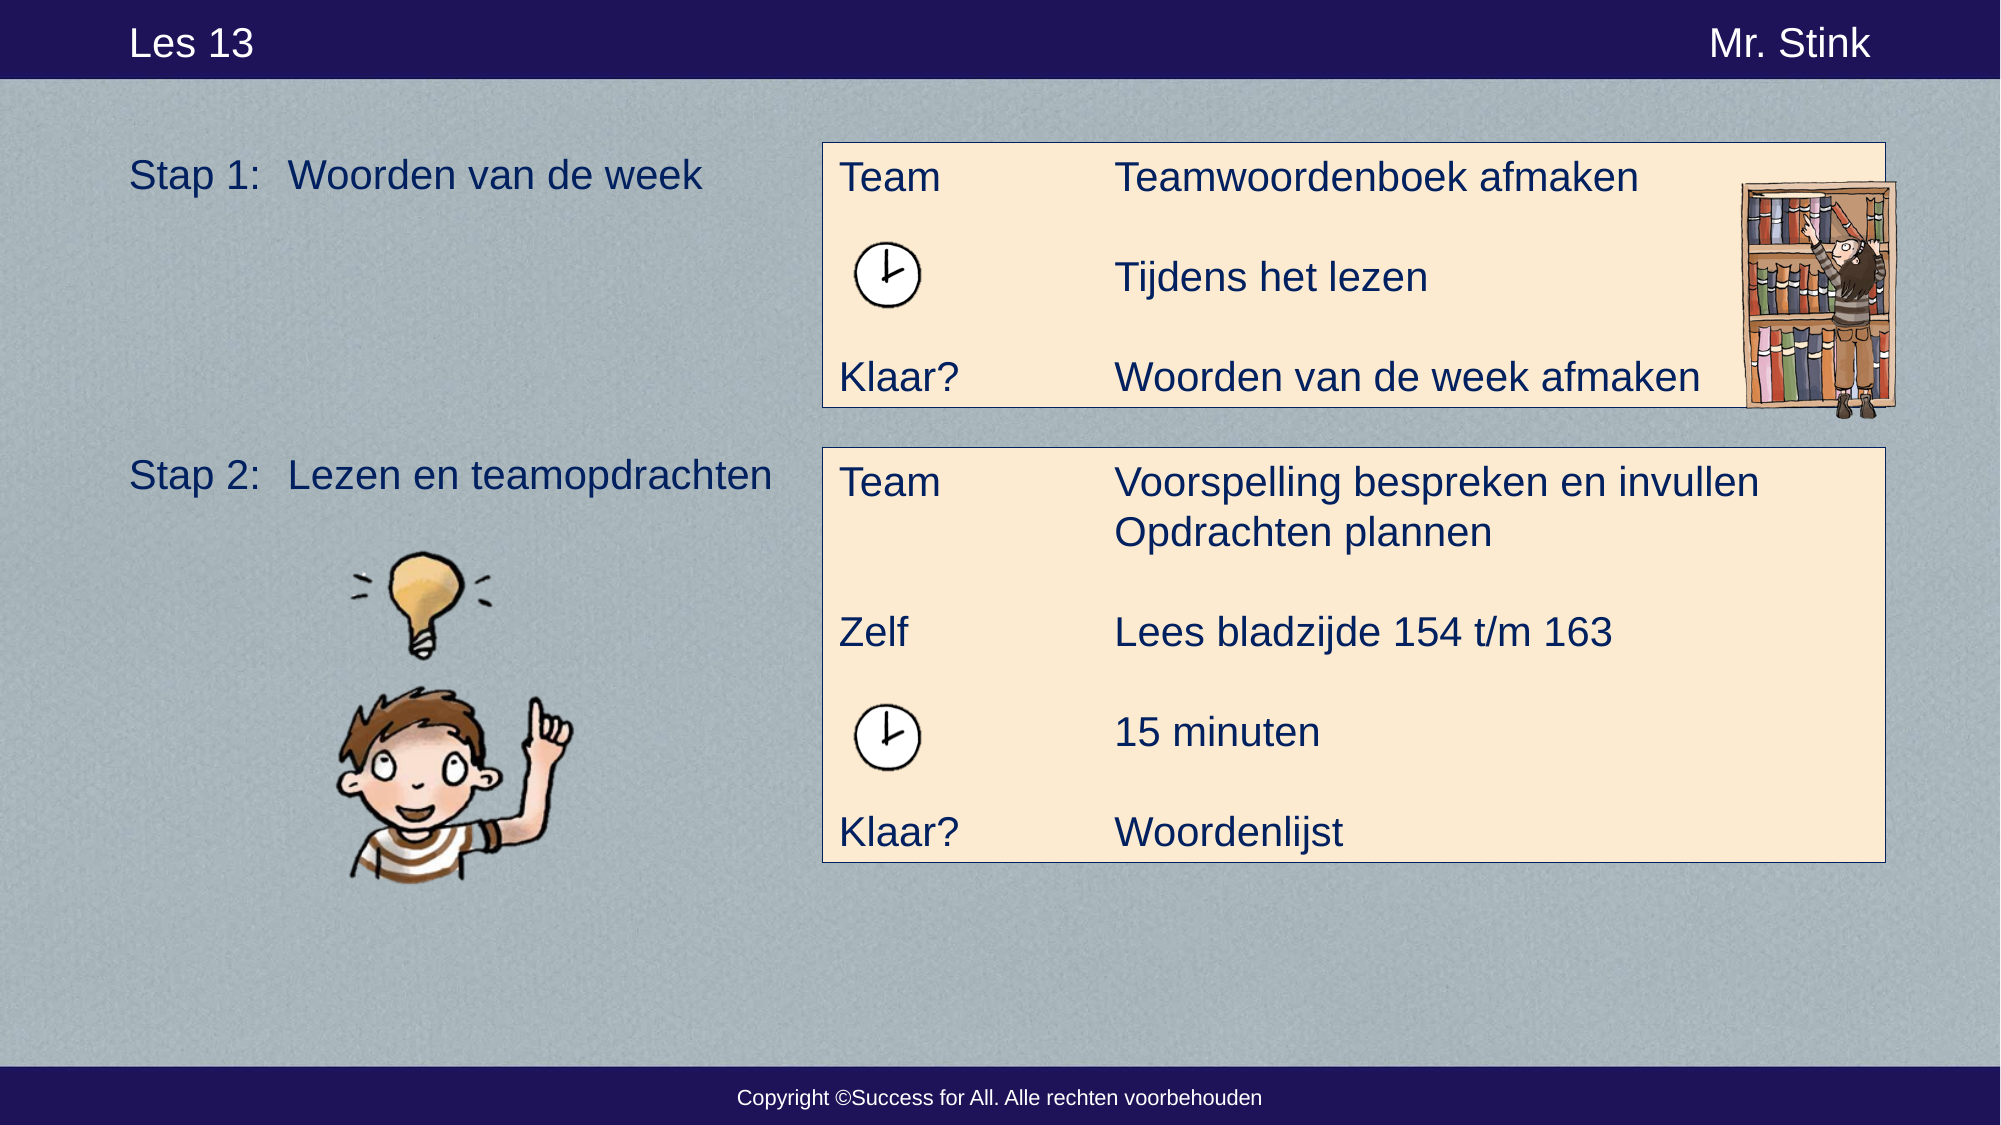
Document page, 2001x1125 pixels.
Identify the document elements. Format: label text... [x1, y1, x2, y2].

picture [0, 0, 2001, 1125]
text_box Les 13 [114, 8, 354, 73]
text_box Copyright ©Success for All. Alle rechten voorbehouden [0, 1076, 2000, 1125]
text_box Team Voorspelling bespreken en invullen Opdrachten plannen Zelf Lees bladzijde 154 t/m 163 15 minuten Klaar? Woordenlijst [822, 447, 1886, 863]
text_box Team Teamwoordenboek afmaken Tijdens het lezen Klaar? Woorden van de week afmaken [822, 142, 1886, 408]
text_box Stap 1: Woorden van de week Stap 2: Lezen en teamopdrachten [114, 140, 907, 556]
text_box Mr. Stink [999, 8, 1886, 73]
